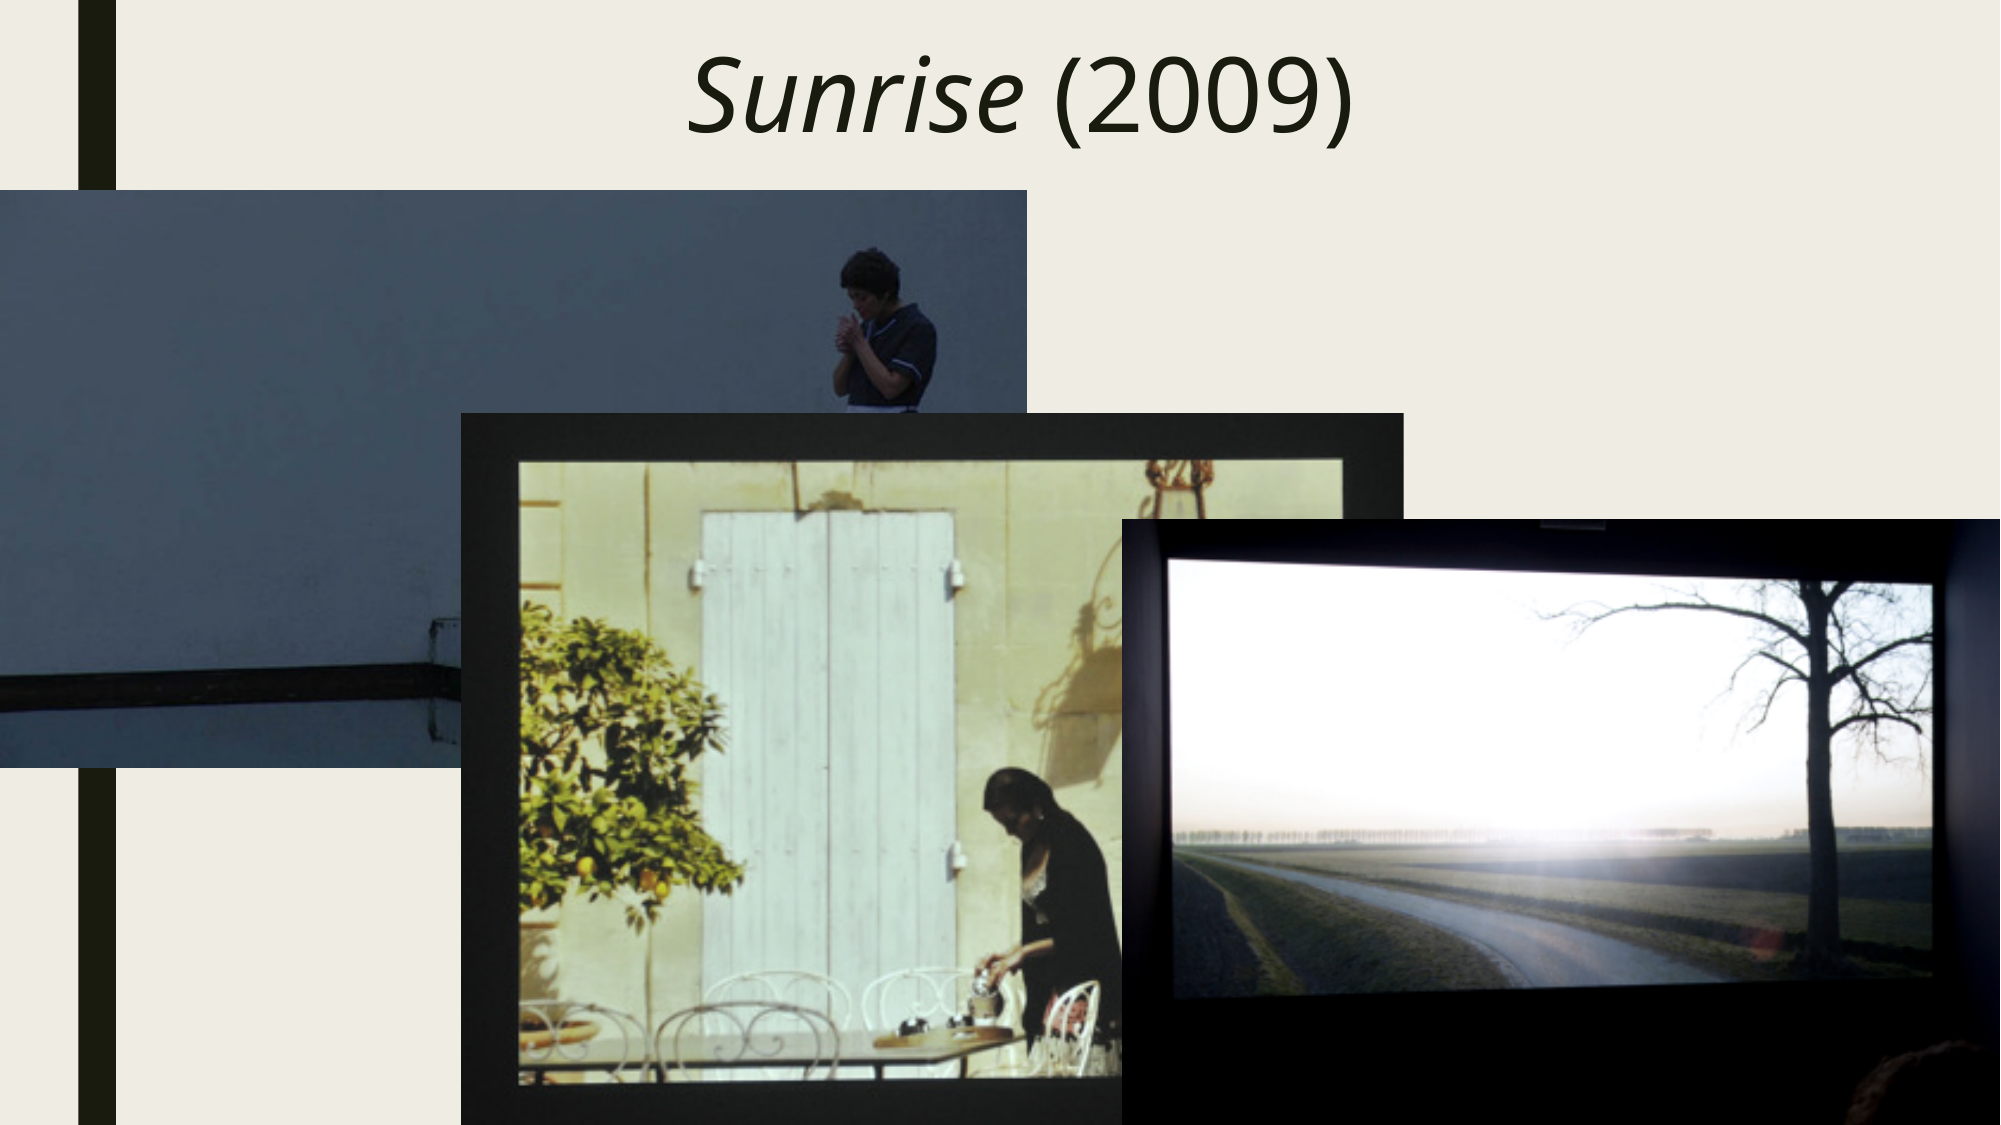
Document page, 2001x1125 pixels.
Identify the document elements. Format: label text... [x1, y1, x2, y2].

picture [0, 190, 2000, 1125]
title Sunrise (2009) [233, 36, 1809, 281]
